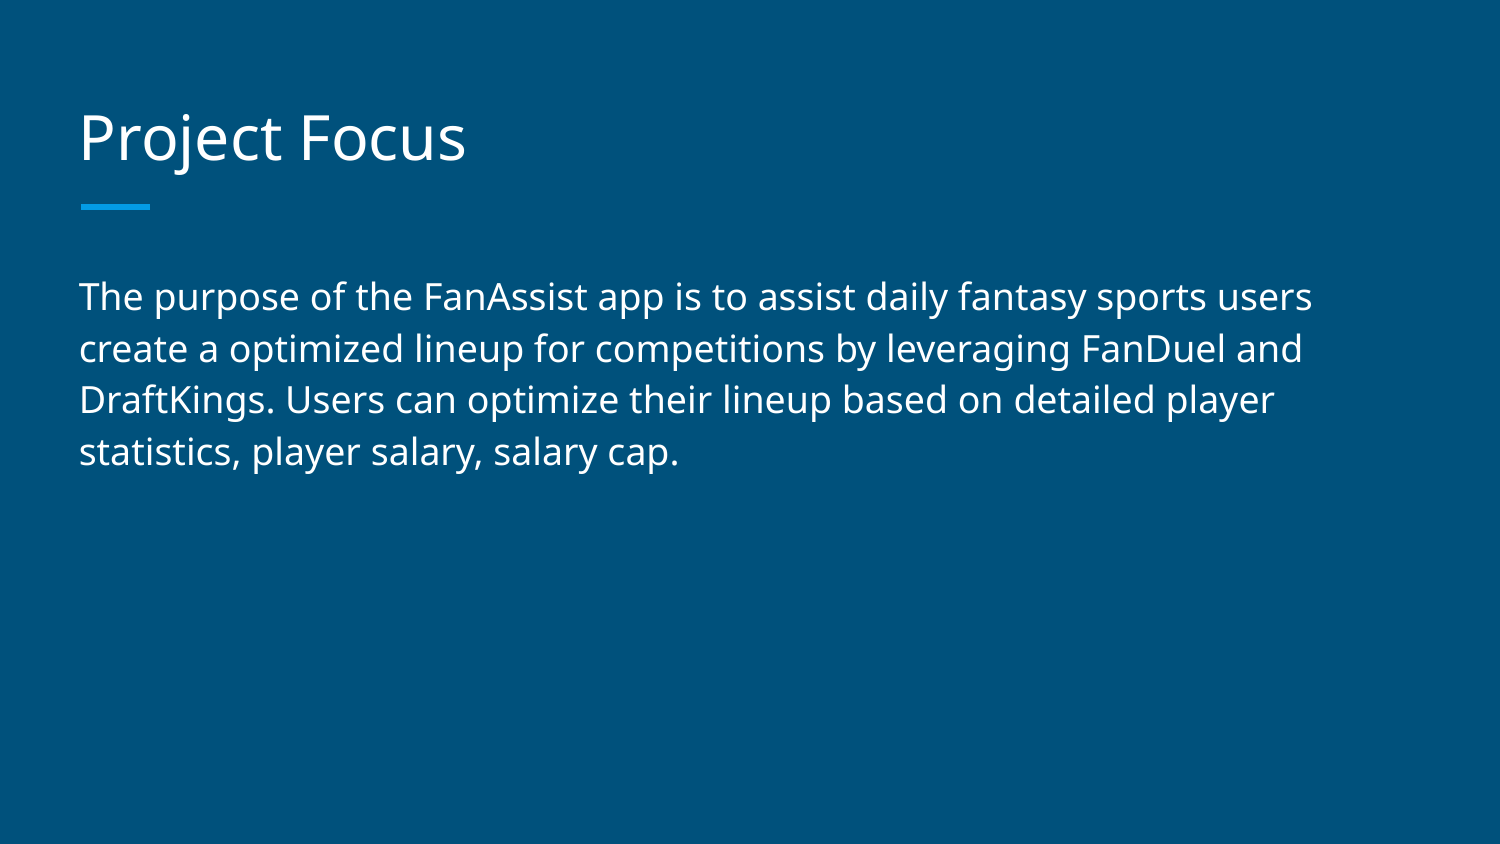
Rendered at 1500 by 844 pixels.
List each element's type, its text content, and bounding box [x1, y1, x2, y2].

list The purpose of the FanAssist app is to assist daily fantasy sports users create a optimized lineup for competitions by leveraging FanDuel and DraftKings. Users can optimize their lineup based on detailed player statistics, player salary, salary cap. [63, 251, 1437, 757]
title Project Focus [63, 75, 1437, 188]
